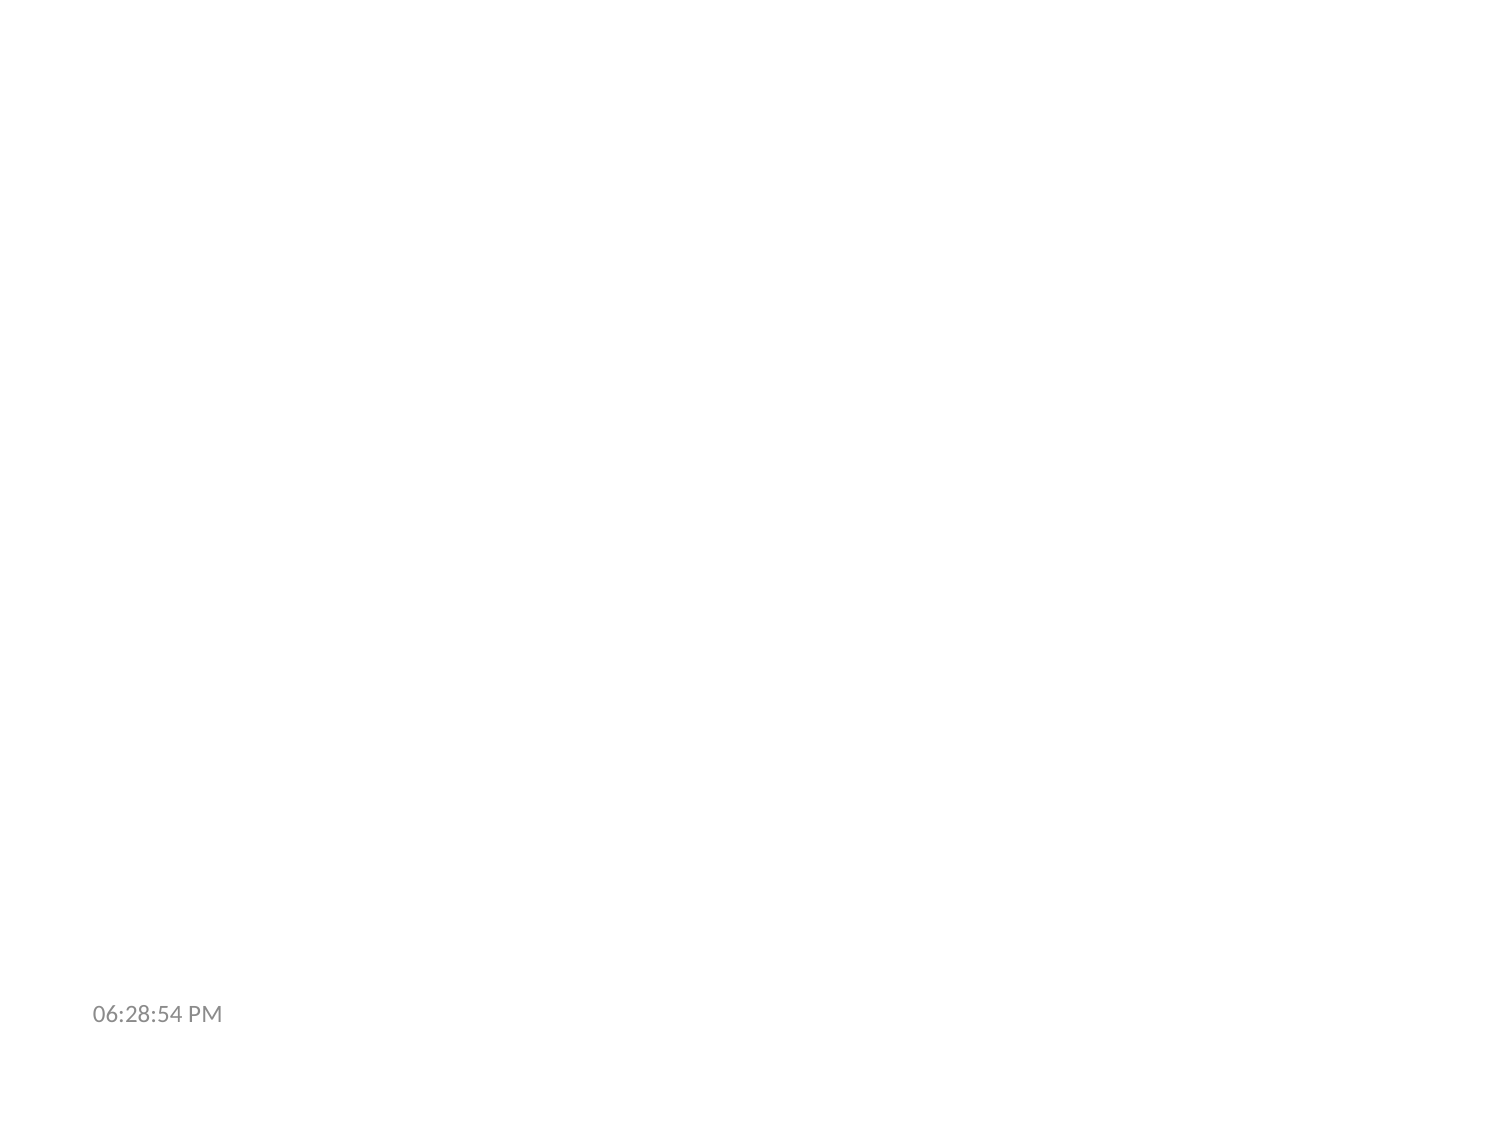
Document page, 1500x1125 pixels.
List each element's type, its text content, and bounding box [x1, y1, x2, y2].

text_box 3:35:09 PM [77, 982, 428, 1043]
